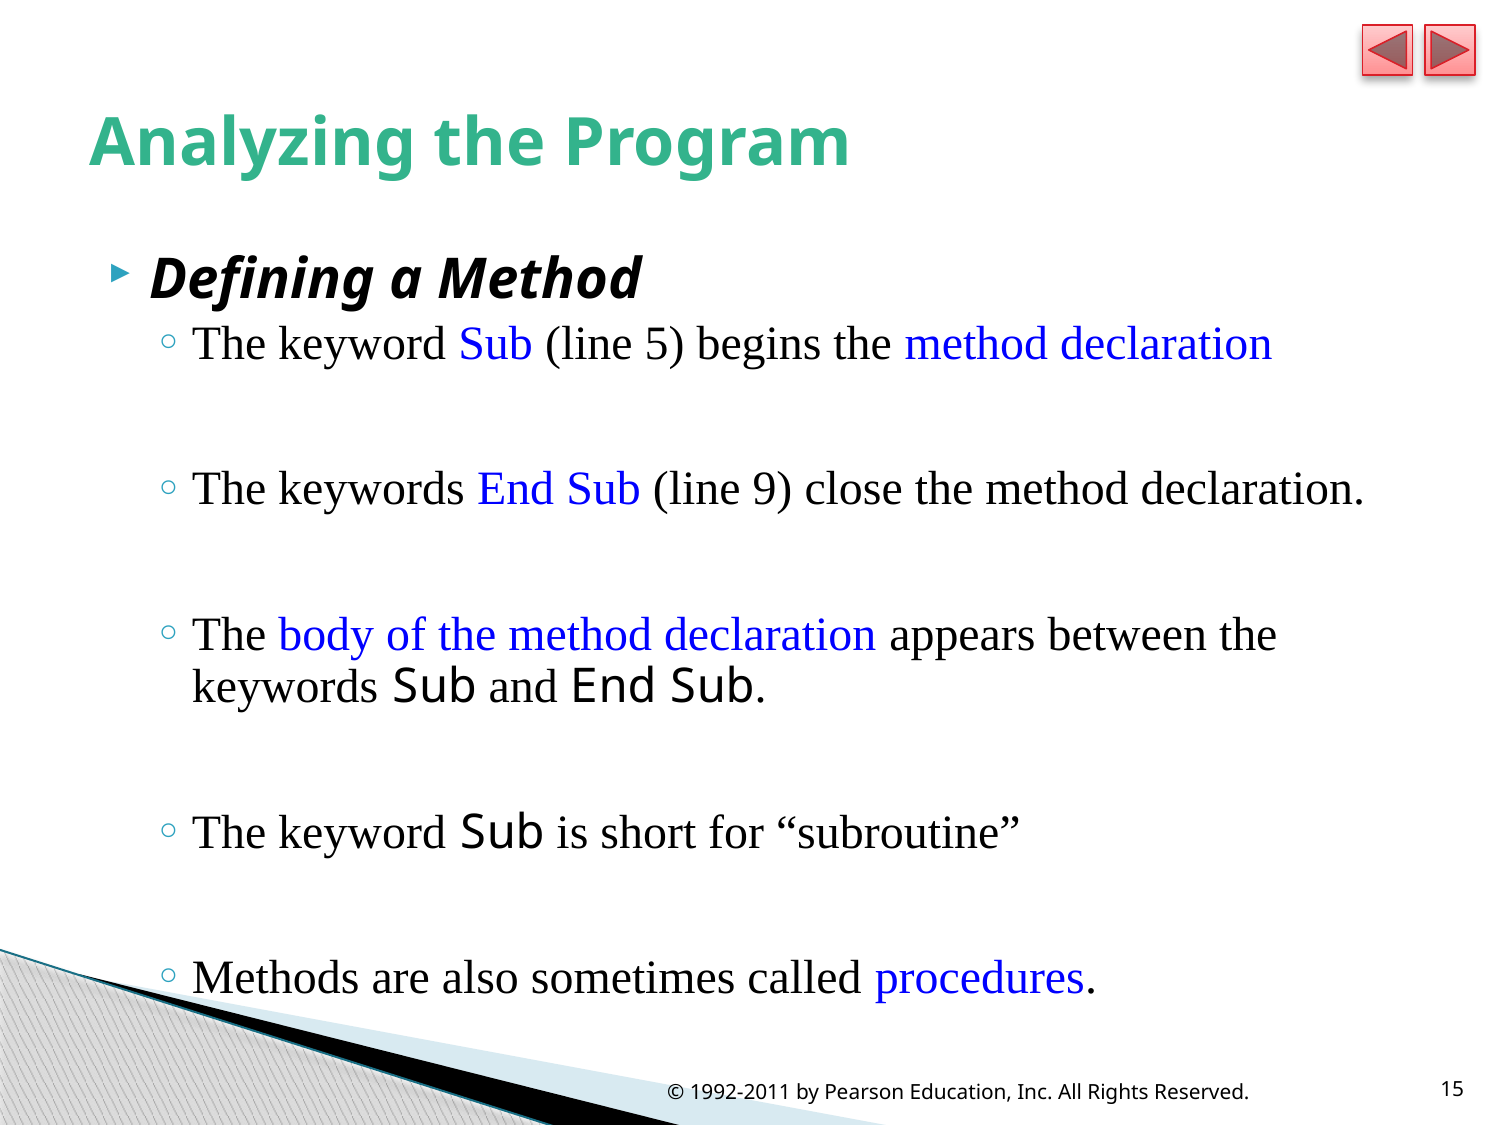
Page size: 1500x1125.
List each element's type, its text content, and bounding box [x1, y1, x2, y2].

footer © 1992-2011 by Pearson Education, Inc. All Rights Reserved. [612, 1051, 1305, 1112]
title Analyzing the Program [75, 45, 1425, 233]
slide_number 15 [1418, 1051, 1479, 1112]
list Defining a Method The keyword Sub (line 5) begins the method declaration The keywords End Sub (line 9) close the method declaration. The body of the method declaration appears between the keywords Sub and End Sub. The keyword Sub is short for “subroutine” Methods are also sometimes called procedures. [74, 242, 1426, 1026]
